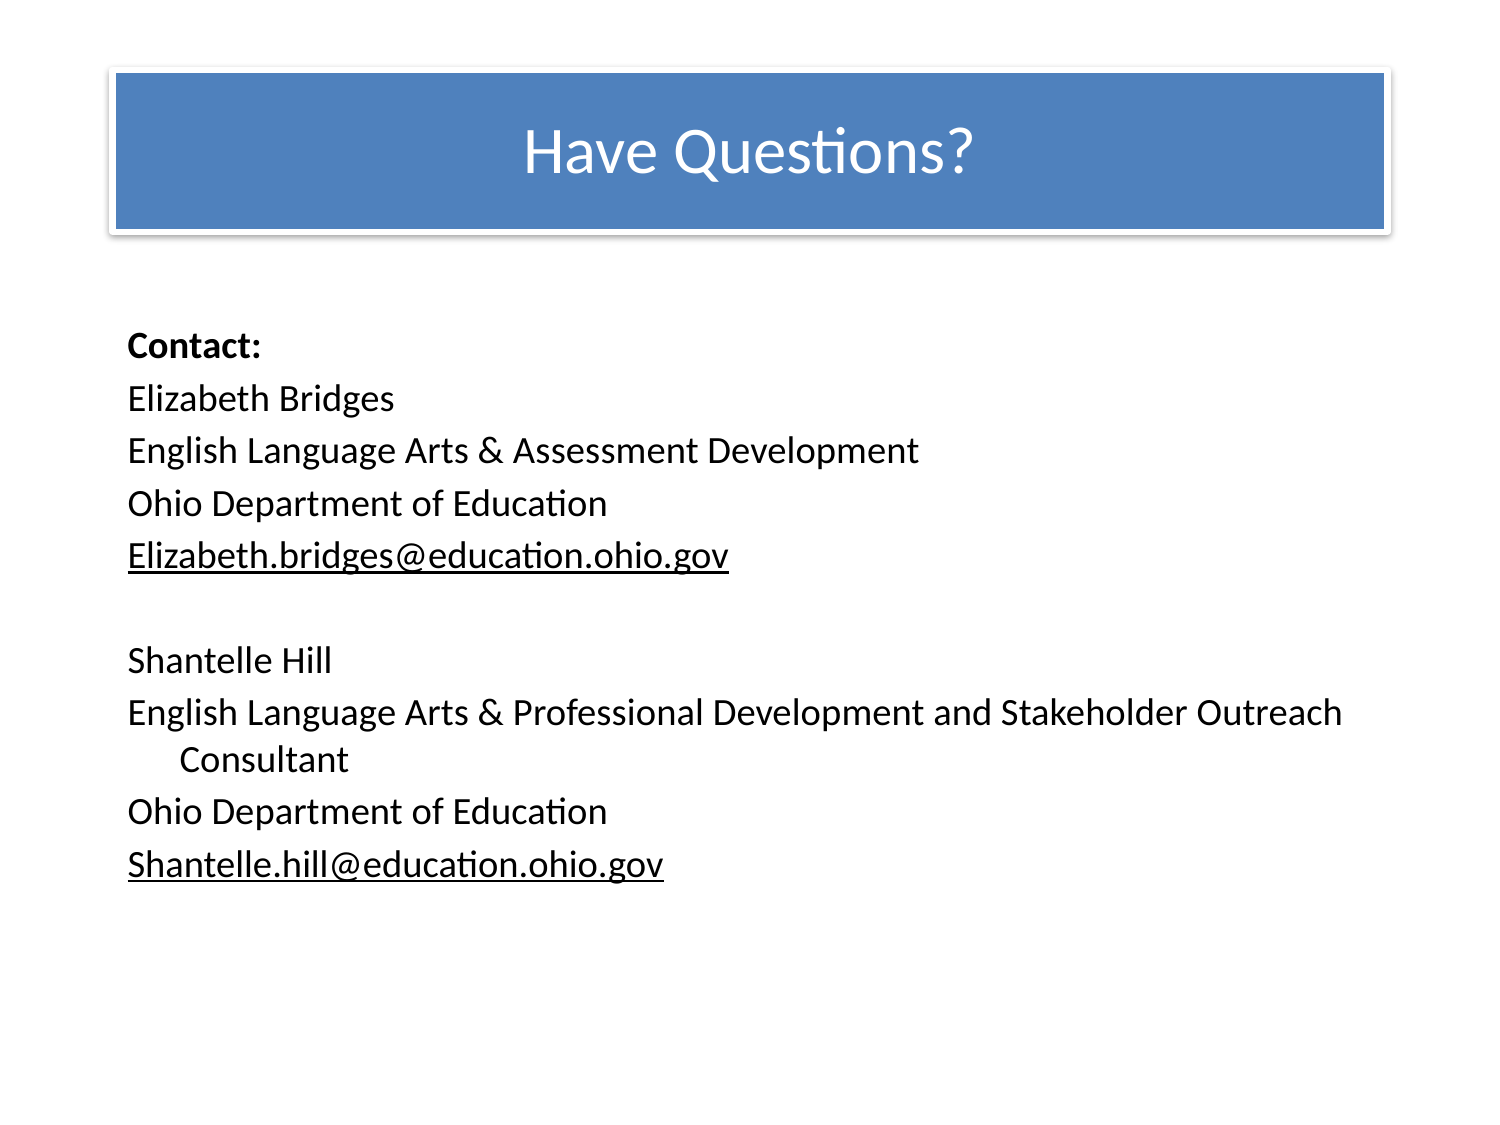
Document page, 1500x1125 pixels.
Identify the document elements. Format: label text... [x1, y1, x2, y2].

title Have Questions? [109, 67, 1391, 235]
list Contact: Elizabeth Bridges English Language Arts & Assessment Development Ohio Department of Education Elizabeth.bridges@education.ohio.gov Shantelle Hill English Language Arts & Professional Development and Stakeholder Outreach Consultant Ohio Department of Education Shantelle.hill@education.ohio.gov [112, 312, 1388, 896]
